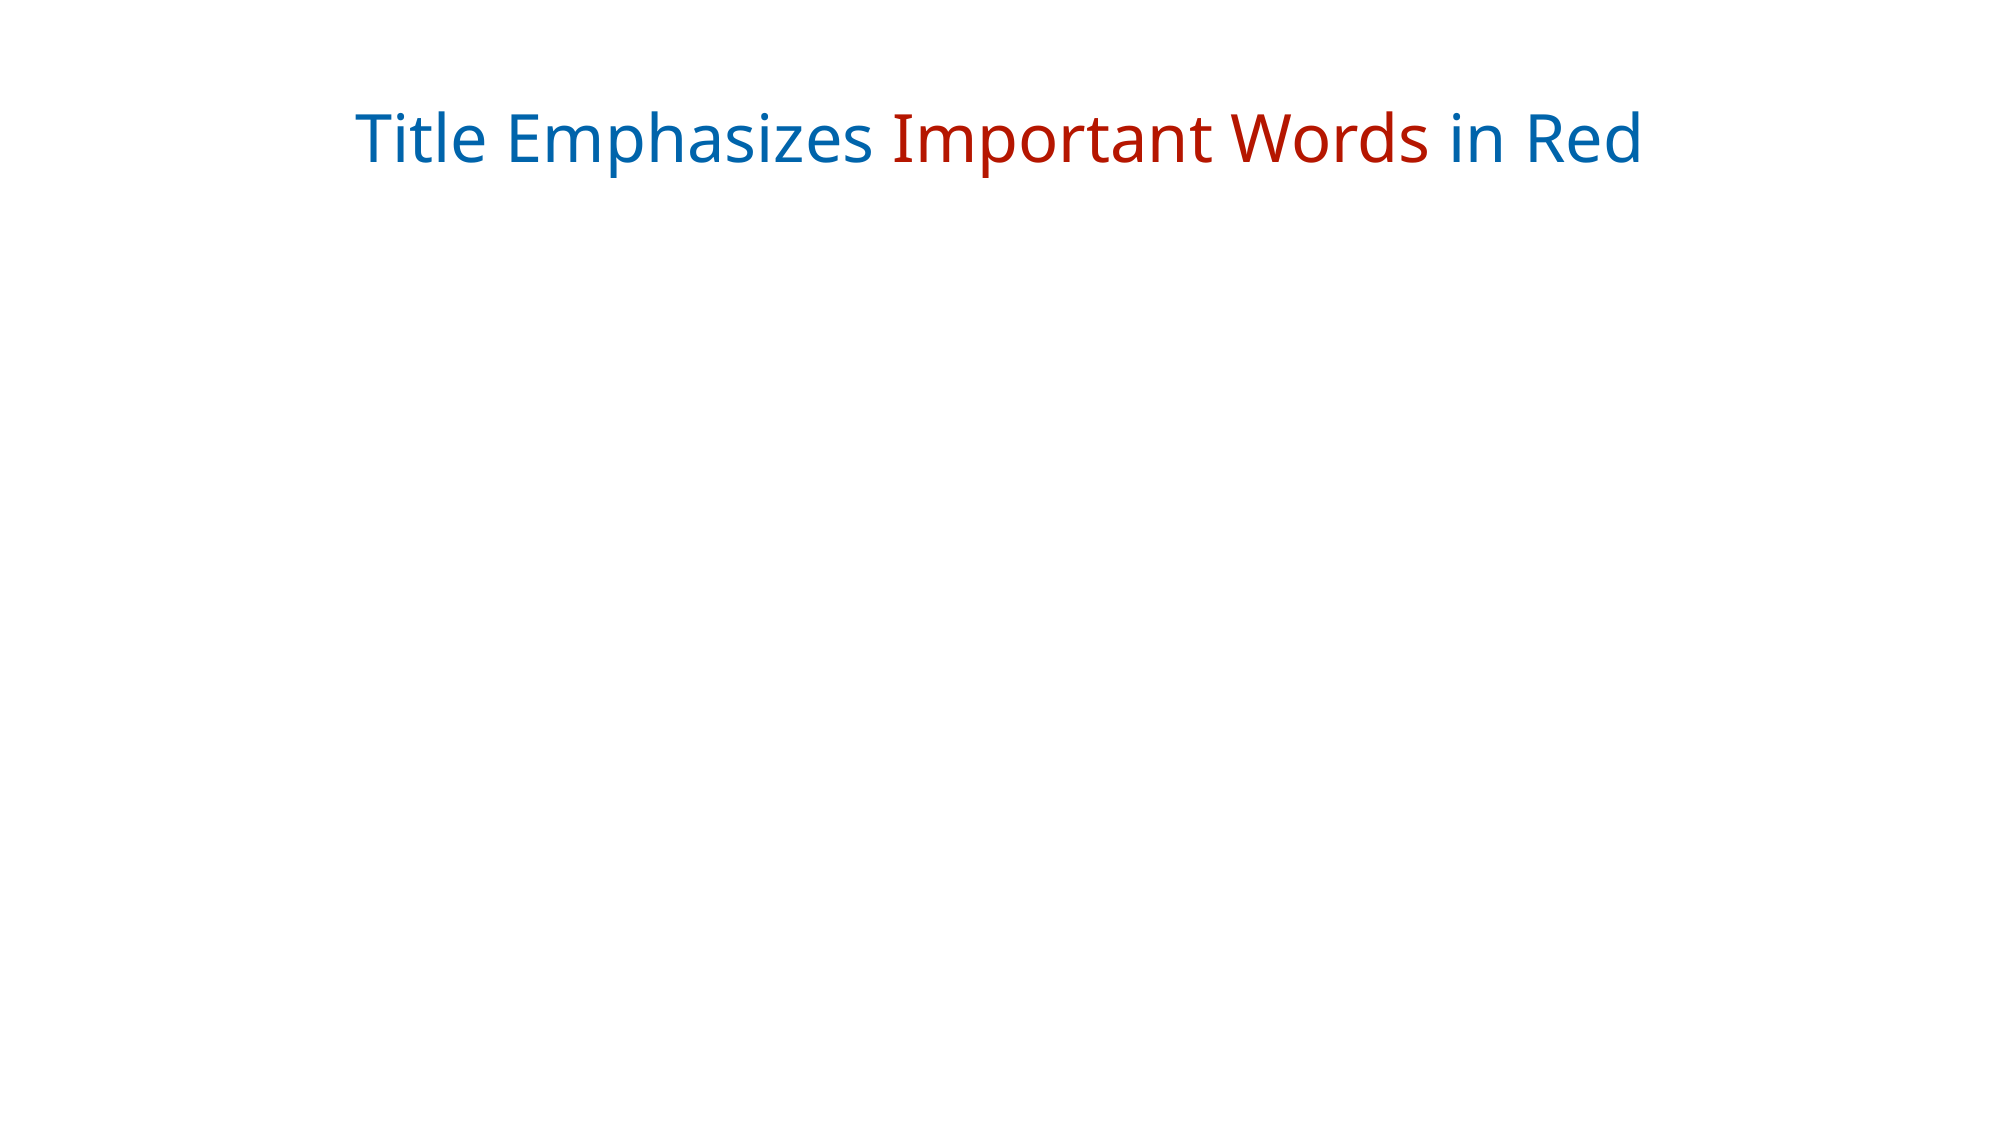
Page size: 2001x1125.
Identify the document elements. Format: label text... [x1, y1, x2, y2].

list Title Emphasizes Important Words in Red [254, 79, 1746, 173]
